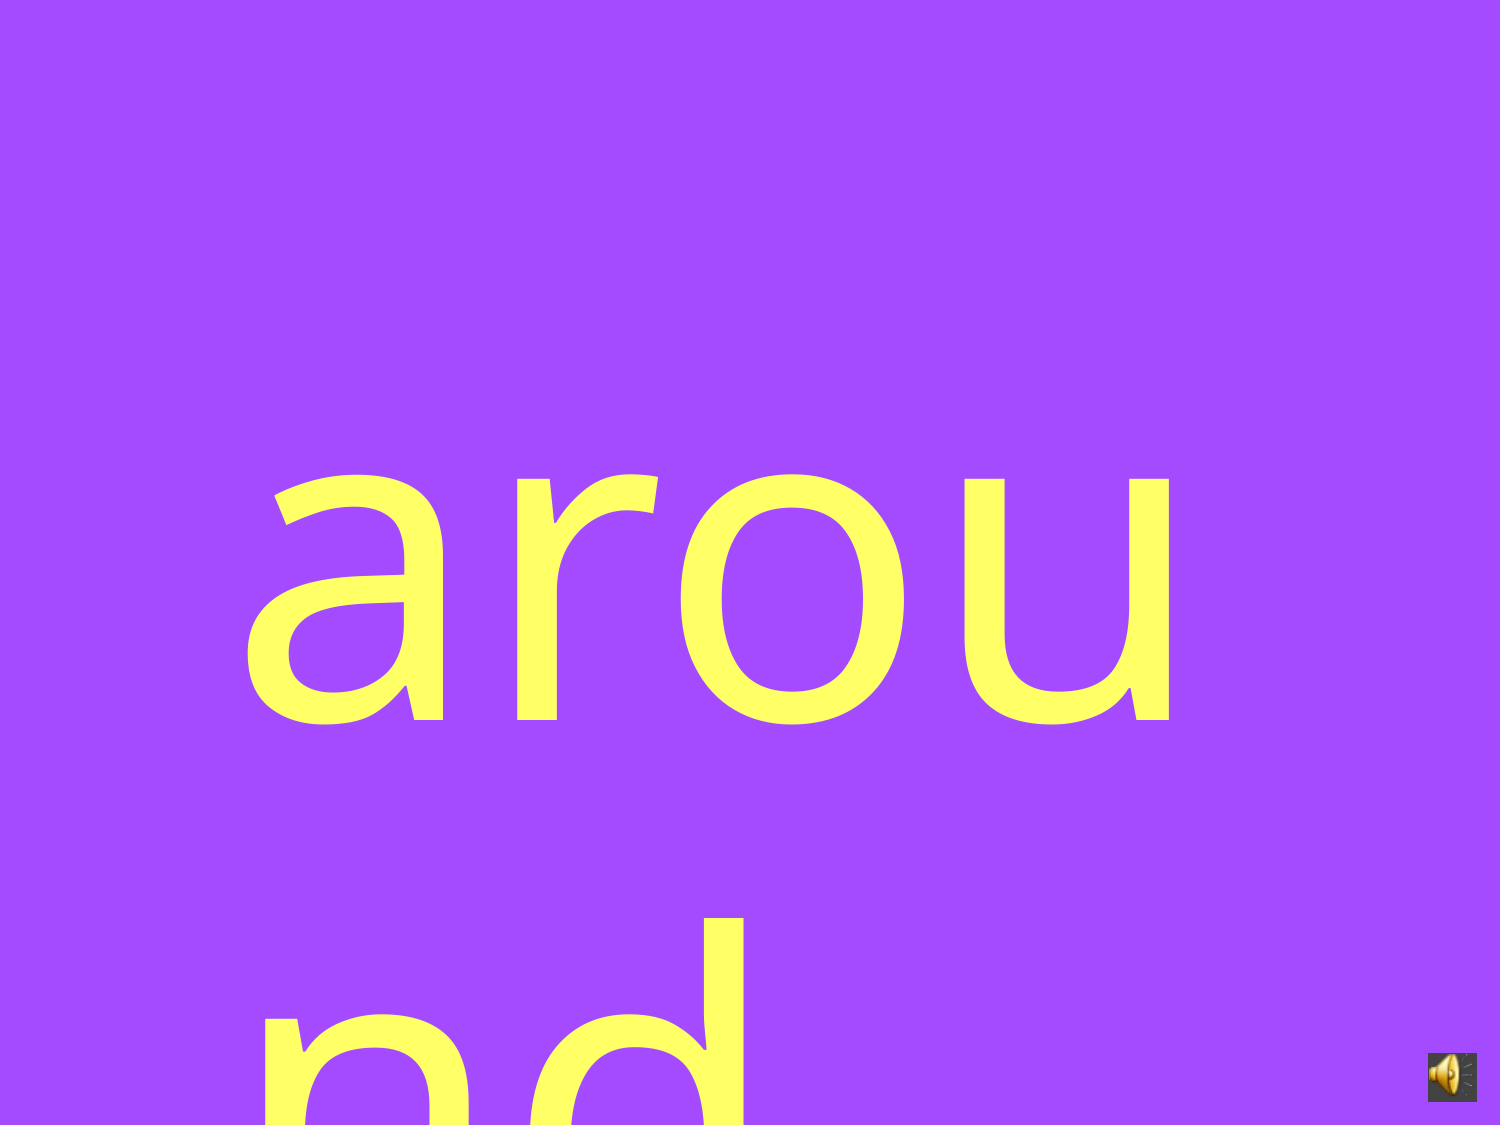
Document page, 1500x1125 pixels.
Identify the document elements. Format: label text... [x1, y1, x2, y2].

picture [1427, 1052, 1478, 1103]
subtitle around [212, 262, 1450, 763]
